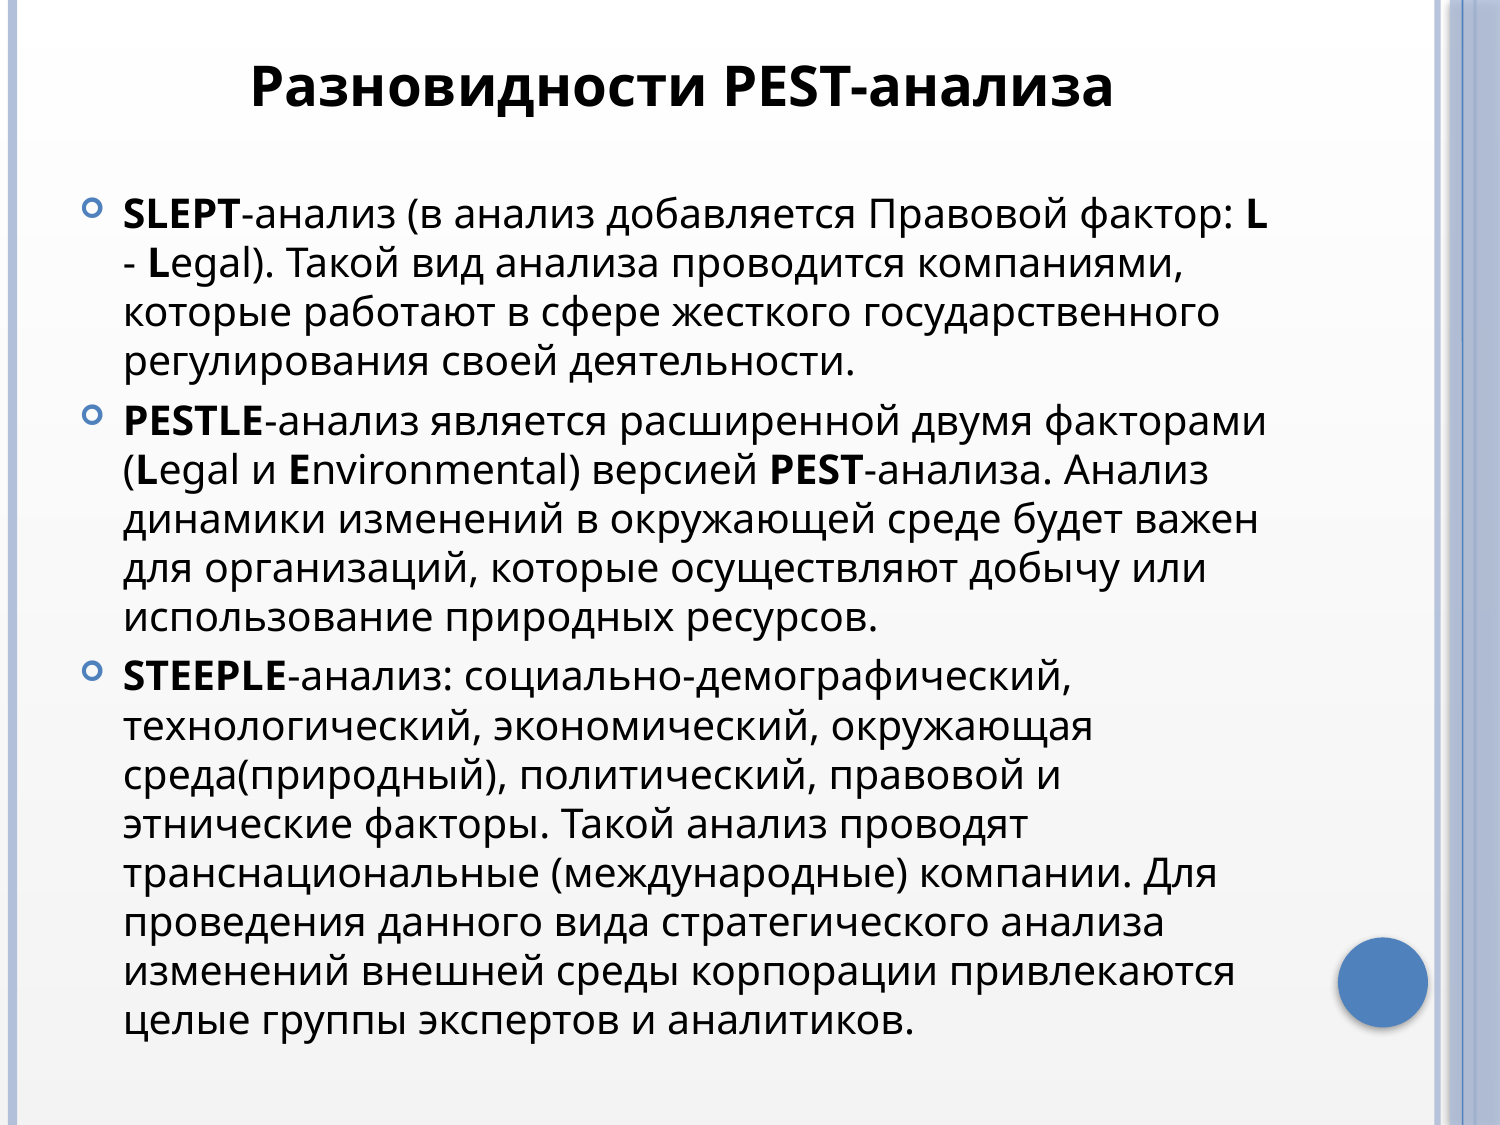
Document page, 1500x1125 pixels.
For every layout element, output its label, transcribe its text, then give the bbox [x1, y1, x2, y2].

list Разновидности PEST-анализа SLEPT-анализ (в анализ добавляется Правовой фактор: L - Legal). Такой вид анализа проводится компаниями, которые работают в сфере жесткого государственного регулирования своей деятельности. PESTLE-анализ является расширенной двумя факторами (Legal и Environmental) версией PEST-анализа. Анализ динамики изменений в окружающей среде будет важен для организаций, которые осуществляют добычу или использование природных ресурсов. STEEPLE-анализ: социально-демографический, технологический, экономический, окружающая среда(природный), политический, правовой и этнические факторы. Такой анализ проводят транснациональные (международные) компании. Для проведения данного вида стратегического анализа изменений внешней среды корпорации привлекаются целые группы экспертов и аналитиков. [64, 42, 1300, 1062]
